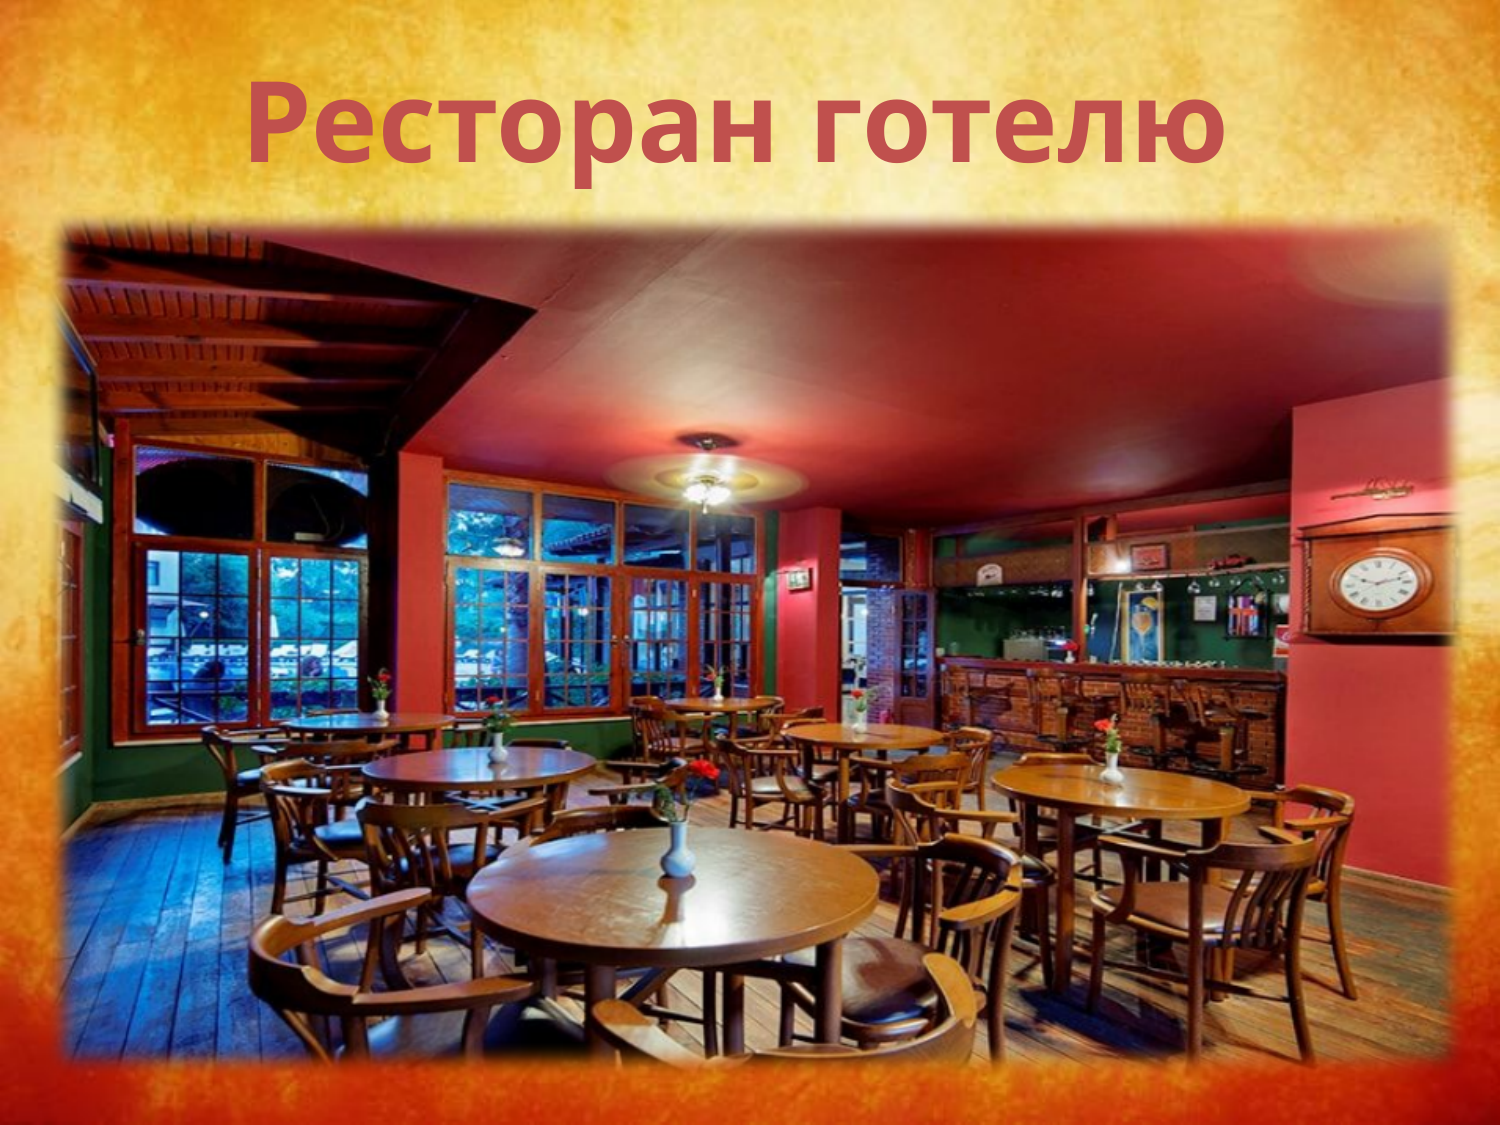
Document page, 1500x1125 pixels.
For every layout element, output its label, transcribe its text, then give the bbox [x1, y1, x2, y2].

title Ресторан готелю [0, 0, 1500, 235]
picture [0, 210, 1500, 1125]
